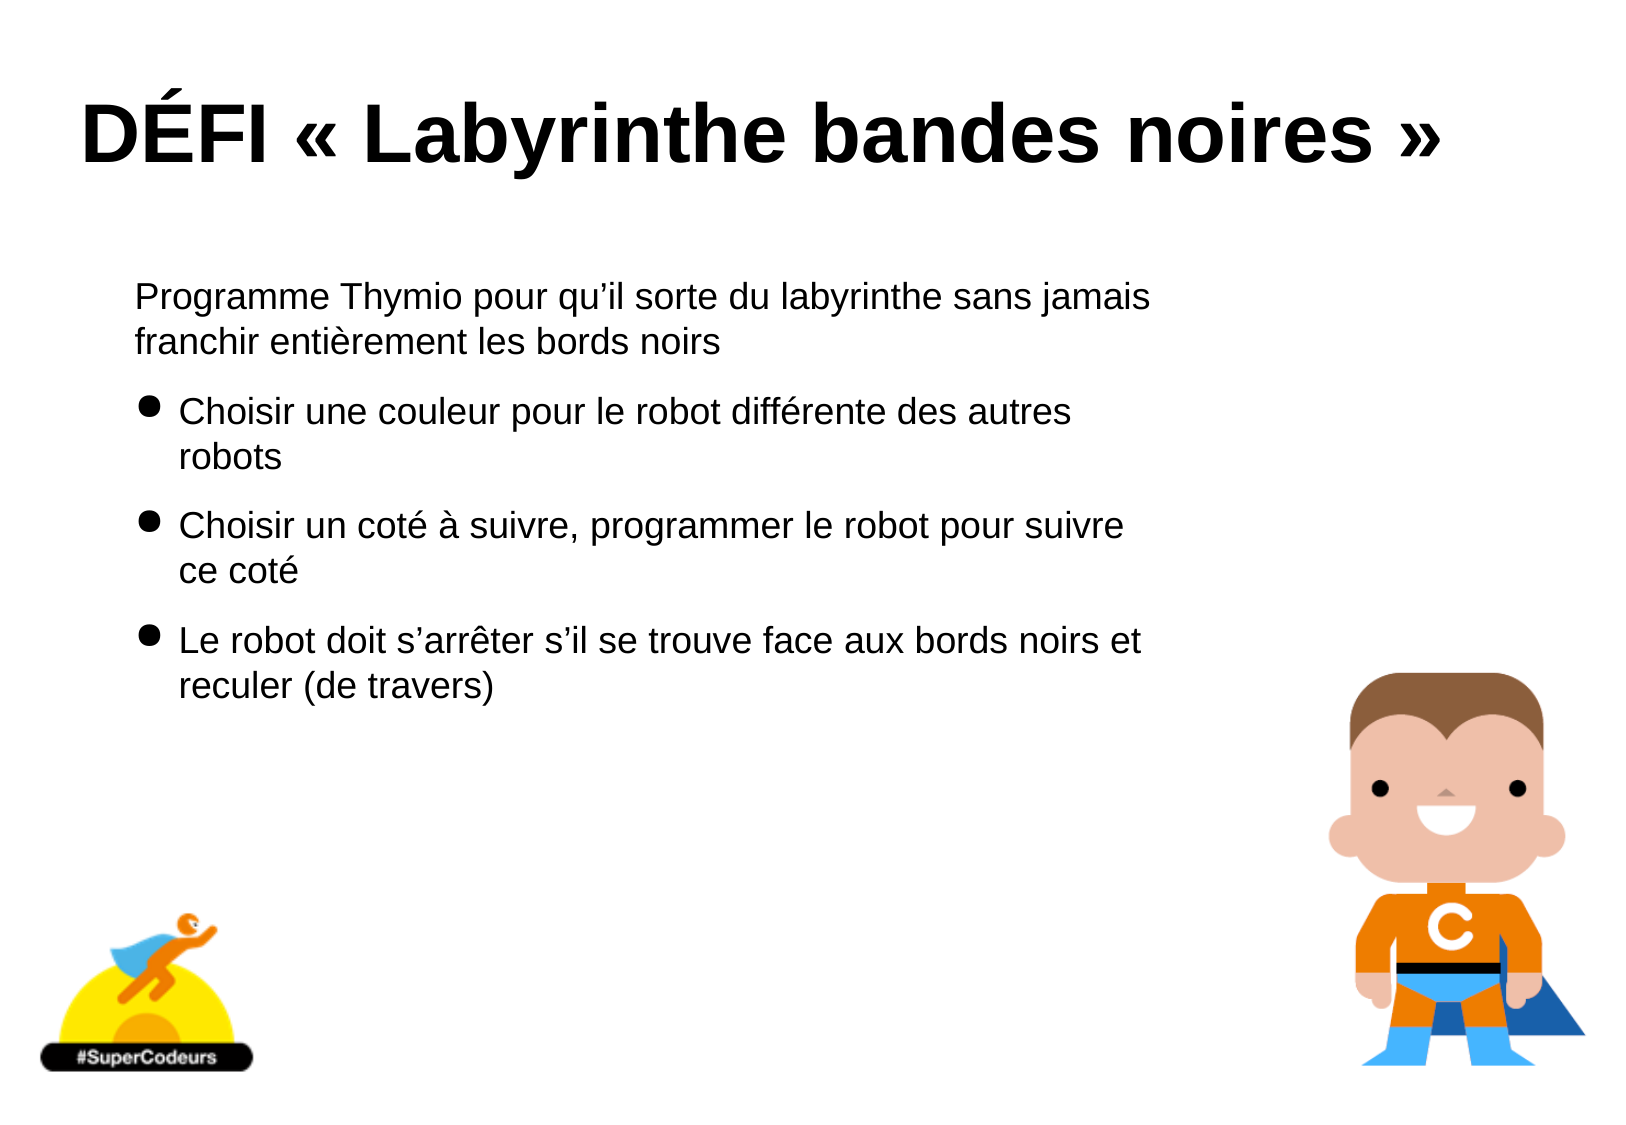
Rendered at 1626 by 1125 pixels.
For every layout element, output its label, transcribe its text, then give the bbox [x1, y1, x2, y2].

picture [22, 895, 276, 1087]
picture [1323, 650, 1595, 1081]
text_box Programme Thymio pour qu’il sorte du labyrinthe sans jamais franchir entièrement les bords noirs Choisir une couleur pour le robot différente des autres robots Choisir un coté à suivre, programmer le robot pour suivre ce coté Le robot doit s’arrêter s’il se trouve face aux bords noirs et reculer (de travers) [72, 254, 1187, 878]
text_box DÉFI « Labyrinthe bandes noires » [63, 61, 1518, 223]
